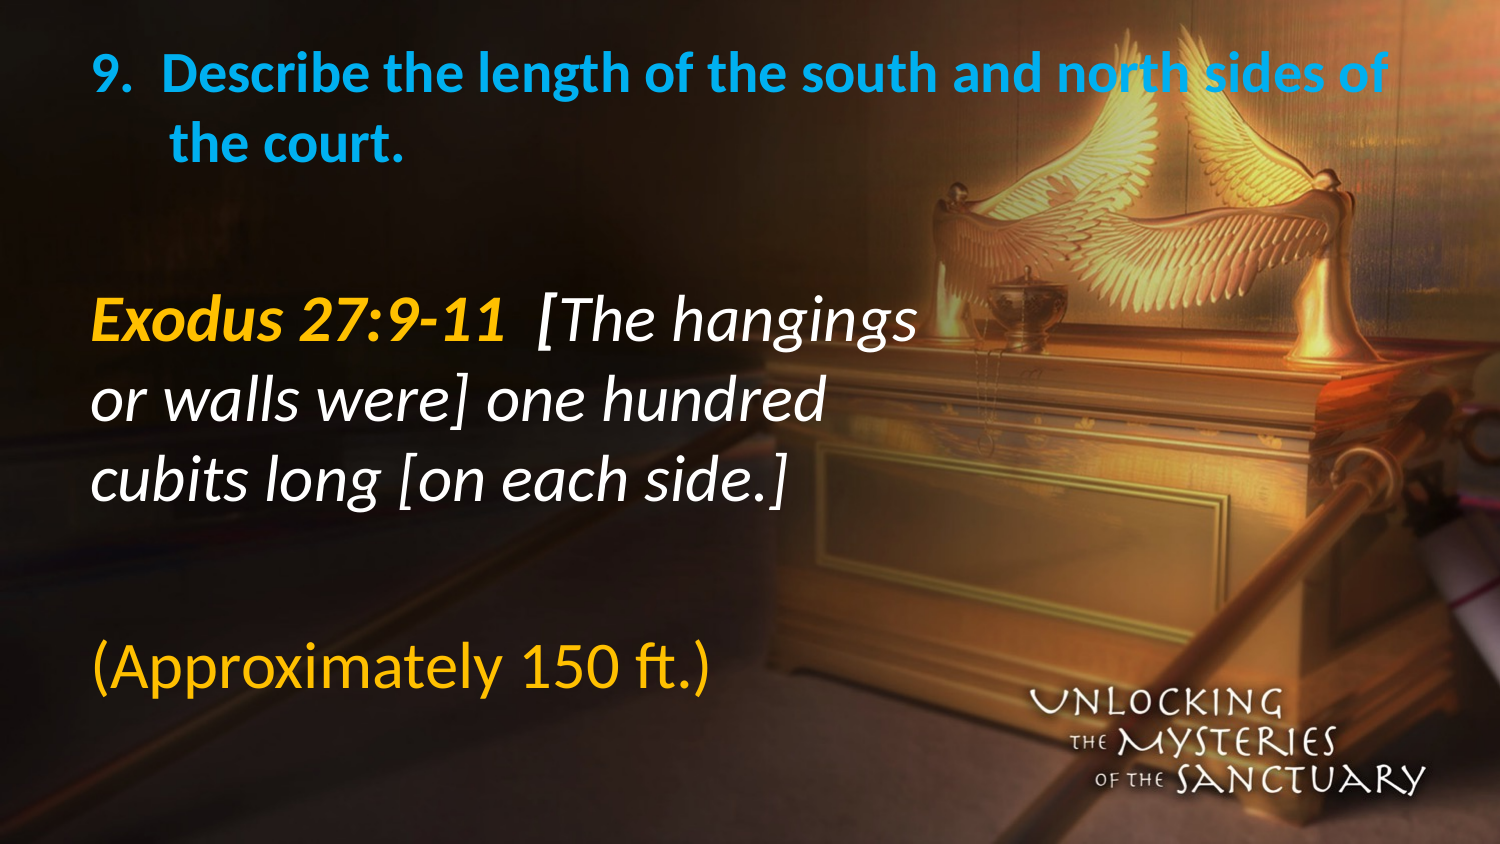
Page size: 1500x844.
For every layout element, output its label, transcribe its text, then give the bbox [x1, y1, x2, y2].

picture [0, 0, 1500, 844]
title 9. Describe the length of the south and north sides of the court. [75, 33, 1425, 175]
list Exodus 27:9-11 [The hangings or walls were] one hundred cubits long [on each side.] (Approximately 150 ft.) [75, 174, 959, 844]
